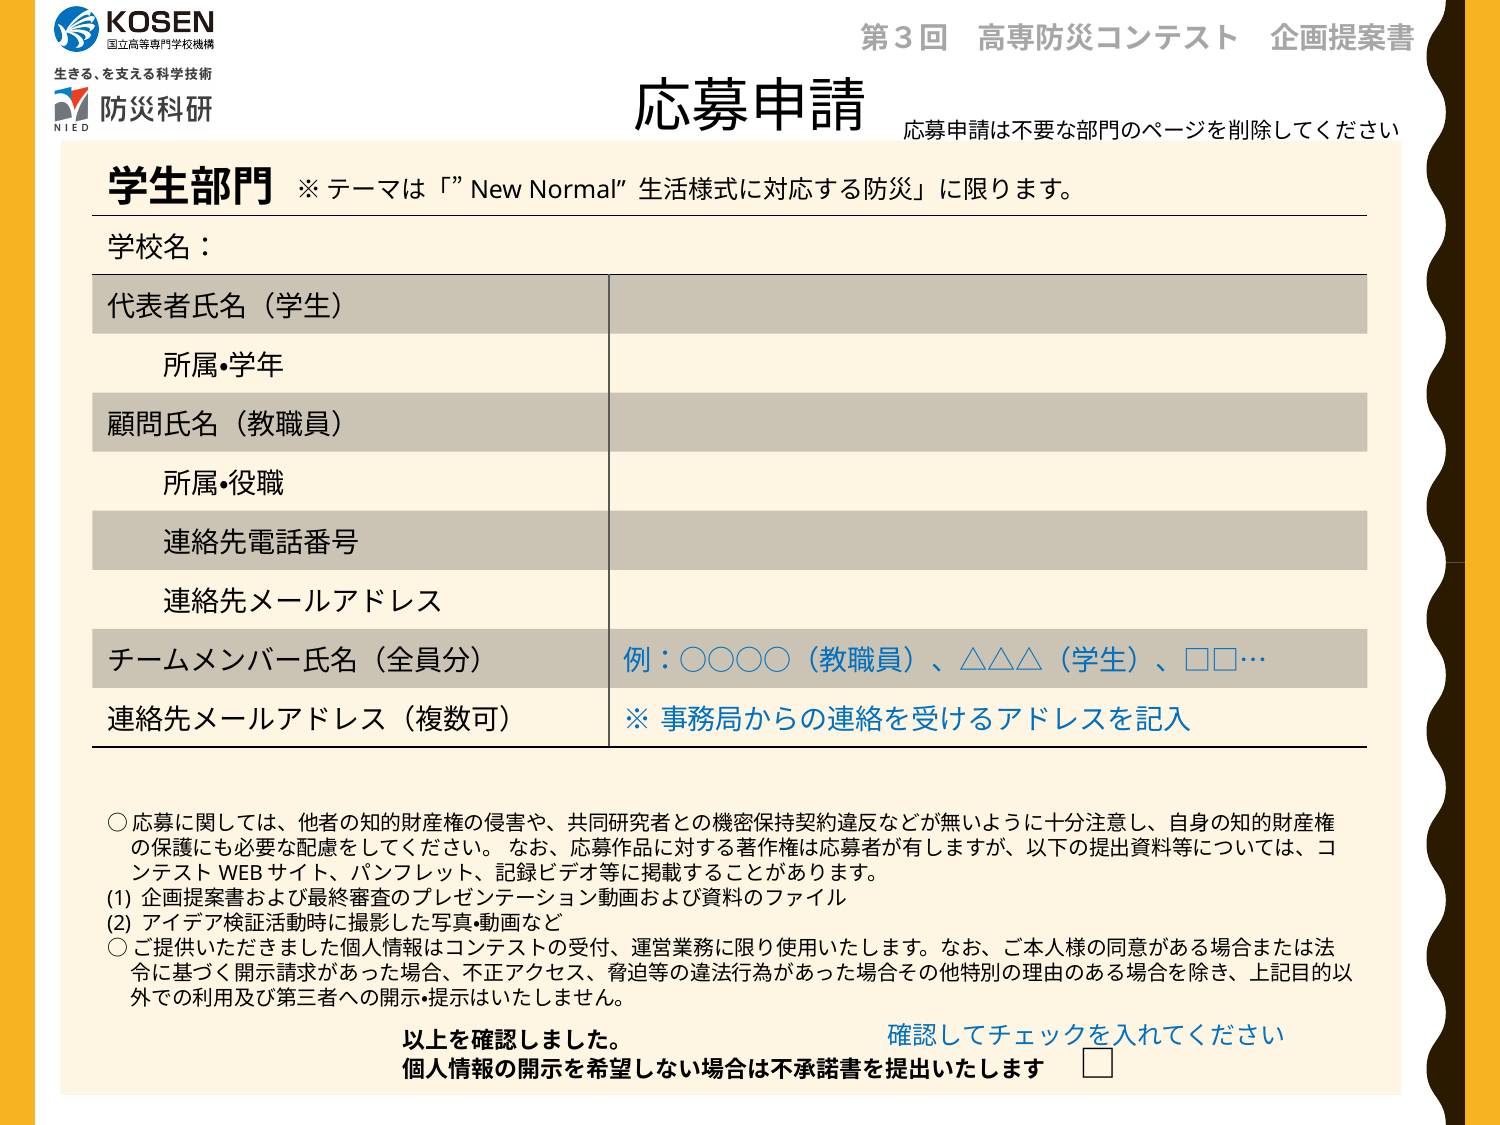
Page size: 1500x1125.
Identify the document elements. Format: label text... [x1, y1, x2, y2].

text_box 学生部門 [92, 152, 314, 218]
table_cell [610, 570, 1367, 629]
table_cell 代表者氏名（学生） [92, 275, 608, 334]
text_box 以上を確認しました。 個人情報の開示を希望しない場合は不承諾書を提出いたします □ [92, 1014, 1368, 1093]
text_box 確認してチェックを入れてください [873, 1012, 1309, 1058]
table_cell 所属・役職 [92, 452, 608, 511]
table_cell [610, 452, 1367, 511]
table_cell [610, 334, 1367, 393]
table_header 学校名： [92, 216, 1367, 274]
text_box ○応募に関しては、他者の知的財産権の侵害や、共同研究者との機密保持契約違反などが無いように十分注意し、自身の知的財産権の保護にも必要な配慮をしてください。 なお、応募作品に対する著作権は応募者が有しますが、以下の提出資料等については、コンテストWEBサイト、パンフレット、記録ビデオ等に掲載することがあります。 (1) 企画提案書および最終審査のプレゼンテーション動画および資料のファイル (2) アイデア検証活動時に撮影した写真・動画など ○ご提供いただきました個人情報はコンテストの受付、運営業務に限り使用いたします。なお、ご本人様の同意がある場合または法令に基づく開示請求があった場合、不正アクセス、脅迫等の違法行為があった場合その他特別の理由のある場合を除き、上記目的以外での利用及び第三者への開示・提示はいたしません。 [92, 802, 1368, 1014]
table_cell チームメンバー氏名（全員分） [92, 629, 608, 688]
table_cell 所属・学年 [92, 334, 608, 393]
table_cell 連絡先メールアドレス [92, 570, 608, 629]
table_cell ※事務局からの連絡を受けるアドレスを記入 [610, 688, 1367, 746]
picture [53, 66, 213, 133]
table_cell [610, 511, 1367, 570]
table_cell [610, 393, 1367, 452]
table_cell 連絡先電話番号 [92, 511, 608, 570]
table_cell 顧問氏名（教職員） [92, 393, 608, 452]
table_cell [610, 275, 1367, 334]
table_cell 連絡先メールアドレス（複数可） [92, 688, 608, 746]
picture [54, 6, 215, 52]
text_box ※テーマは「”New Normal” 生活様式に対応する防災」に限ります。 [281, 166, 1224, 211]
table_cell 例：○○○○（教職員）、△△△（学生）、□□… [610, 629, 1367, 688]
